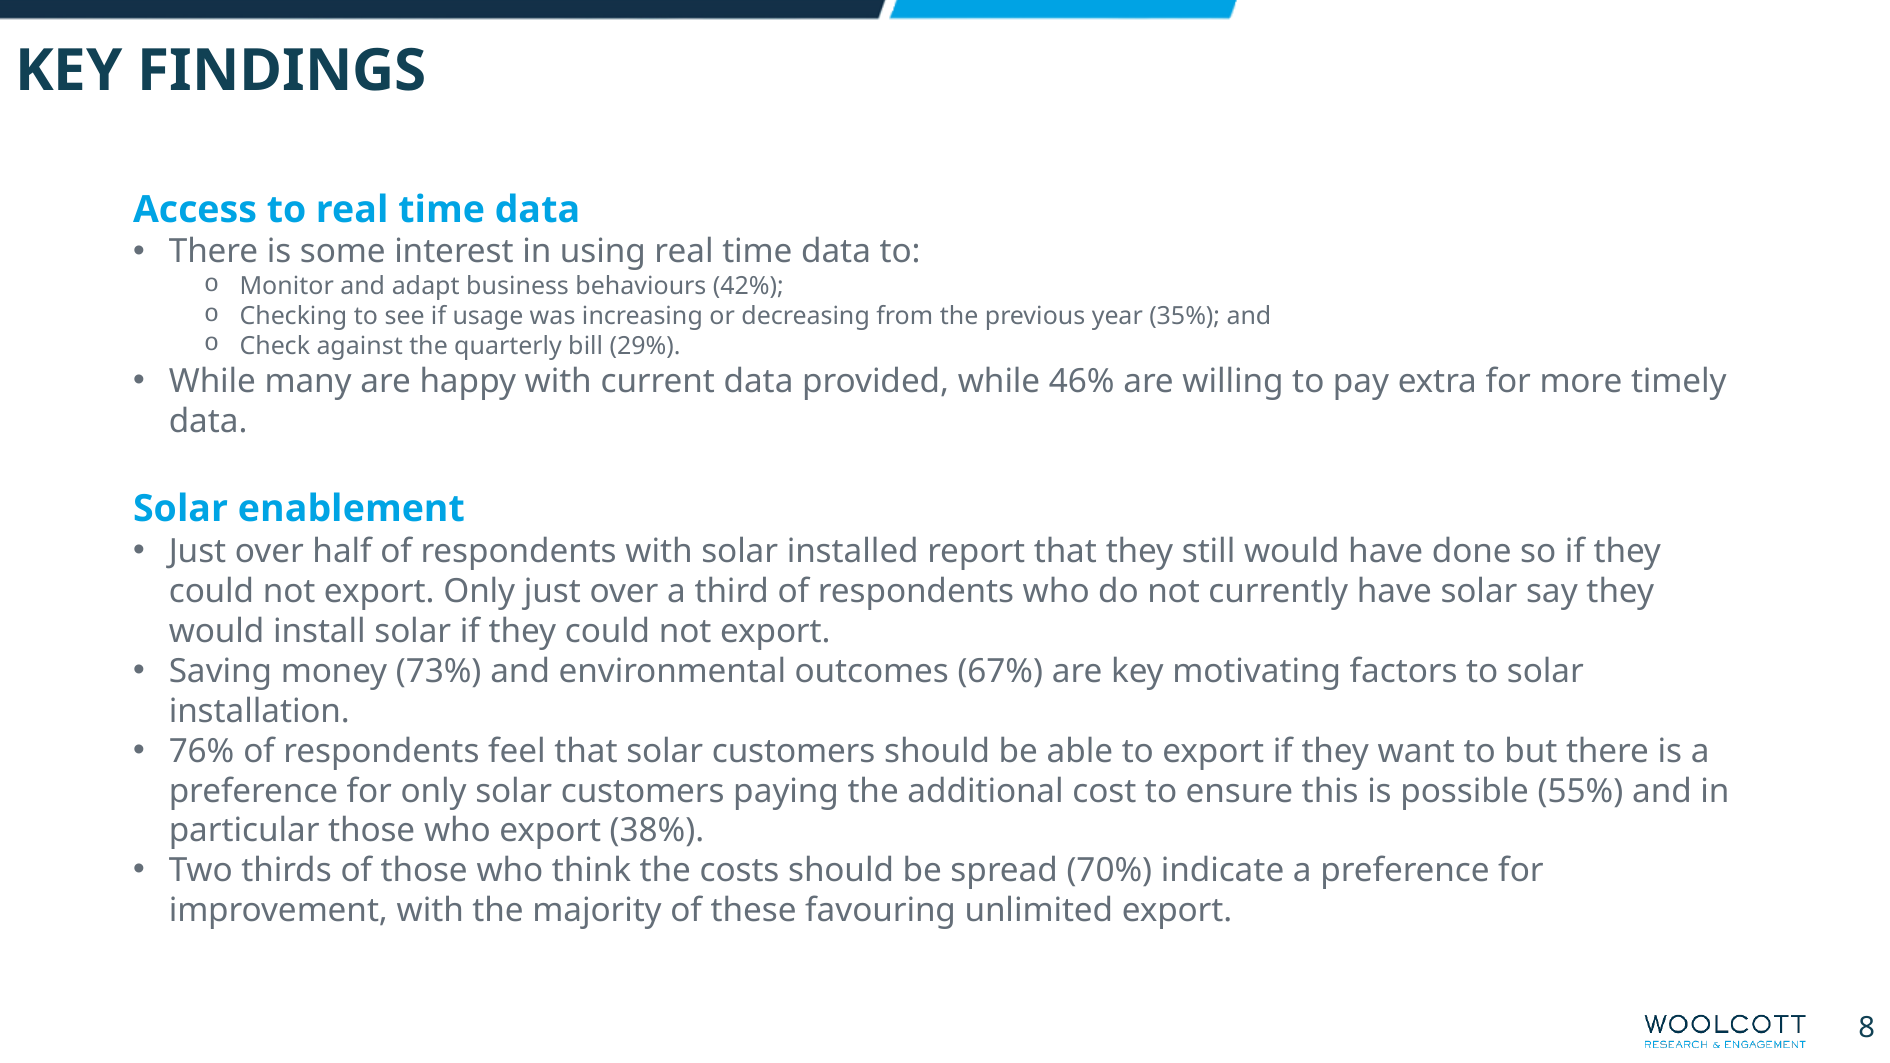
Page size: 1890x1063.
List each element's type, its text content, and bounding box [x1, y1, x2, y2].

list Access to real time data There is some interest in using real time data to: Monitor and adapt business behaviours (42%); Checking to see if usage was increasing or decreasing from the previous year (35%); and Check against the quarterly bill (29%). While many are happy with current data provided, while 46% are willing to pay extra for more timely data. Solar enablement Just over half of respondents with solar installed report that they still would have done so if they could not export. Only just over a third of respondents who do not currently have solar say they would install solar if they could not export. Saving money (73%) and environmental outcomes (67%) are key motivating factors to solar installation. 76% of respondents feel that solar customers should be able to export if they want to but there is a preference for only solar customers paying the additional cost to ensure this is possible (55%) and in particular those who export (38%). Two thirds of those who think the costs should be spread (70%) indicate a preference for improvement, with the majority of these favouring unlimited export. [118, 177, 1772, 886]
picture [0, 0, 1241, 20]
list KEY FINDINGS [0, 24, 1772, 142]
picture [1641, 1012, 1808, 1052]
